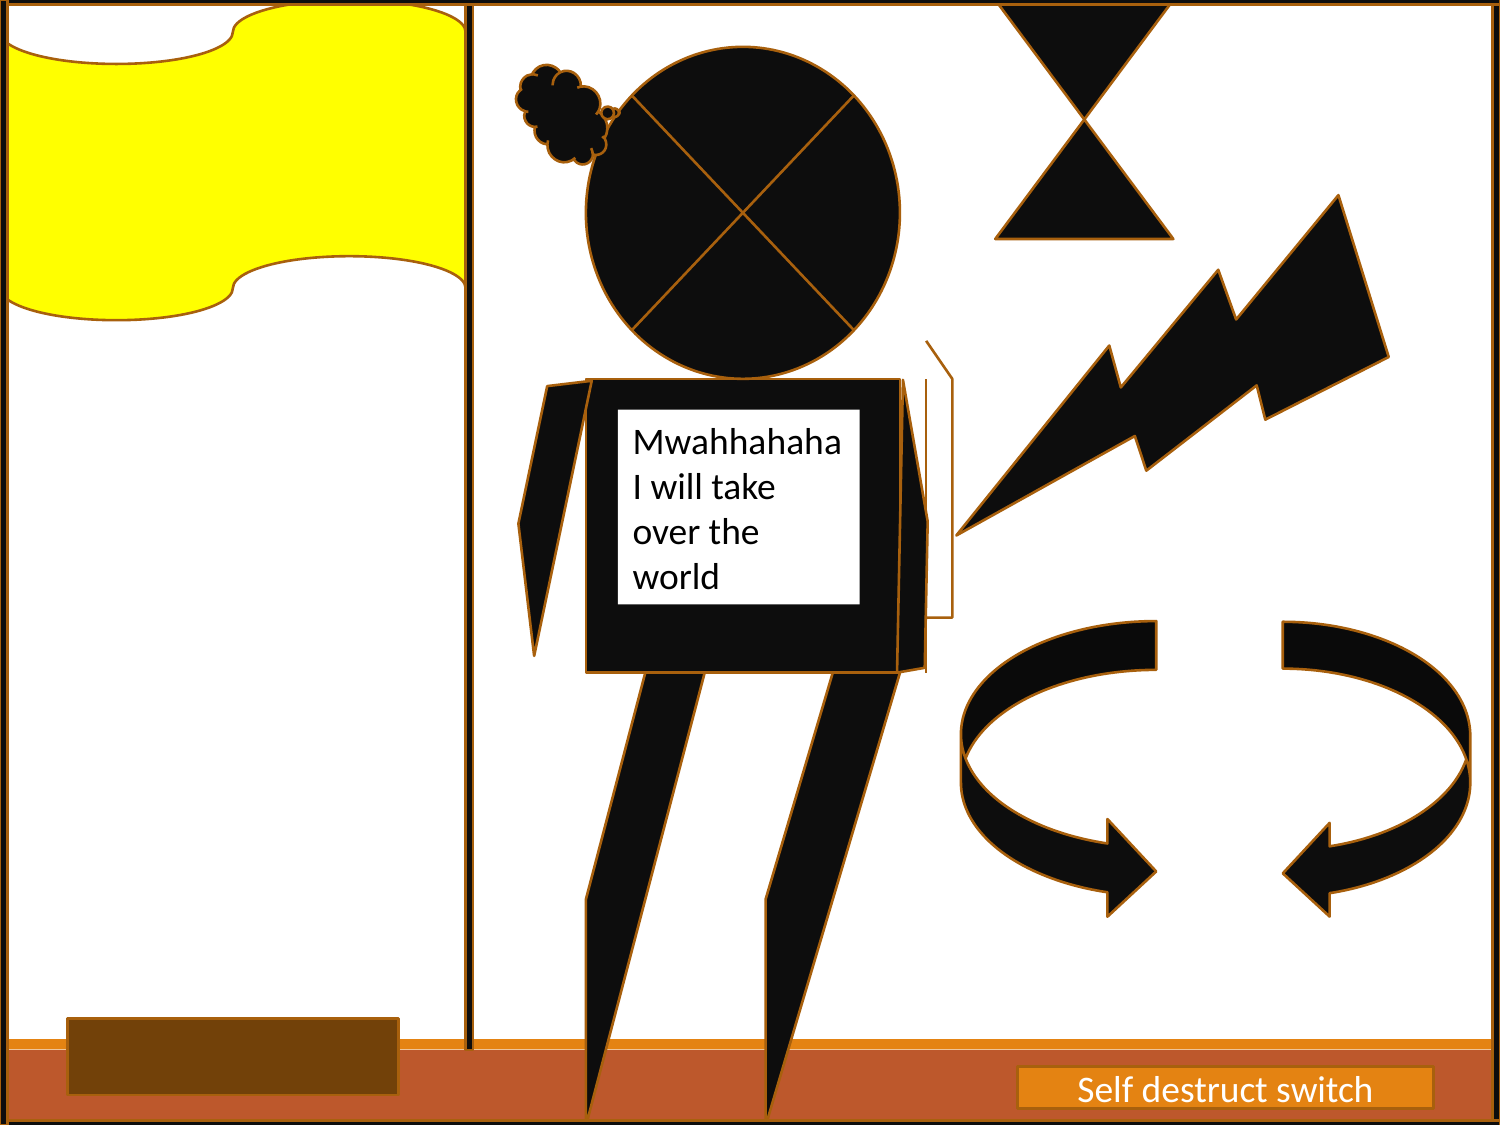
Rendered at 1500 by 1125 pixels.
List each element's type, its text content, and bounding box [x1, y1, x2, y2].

text_box [517, 379, 594, 658]
text_box [9, 6, 464, 322]
text_box [0, 0, 9, 1125]
text_box [584, 671, 706, 1119]
text_box Self destruct switch [1016, 1065, 1435, 1110]
text_box Mwahhahaha I will take over the world [617, 409, 860, 605]
text_box [764, 671, 901, 1119]
text_box [6, 1119, 1500, 1125]
text_box [6, 0, 1500, 6]
text_box [895, 378, 929, 674]
text_box [464, 6, 474, 1051]
text_box [584, 45, 902, 381]
text_box [585, 378, 901, 674]
text_box [514, 63, 621, 166]
text_box [1491, 3, 1500, 1119]
text_box [66, 1017, 400, 1096]
text_box [959, 619, 1158, 918]
text_box [955, 193, 1390, 537]
text_box [925, 340, 954, 619]
text_box [1281, 620, 1472, 918]
text_box [994, 6, 1175, 241]
